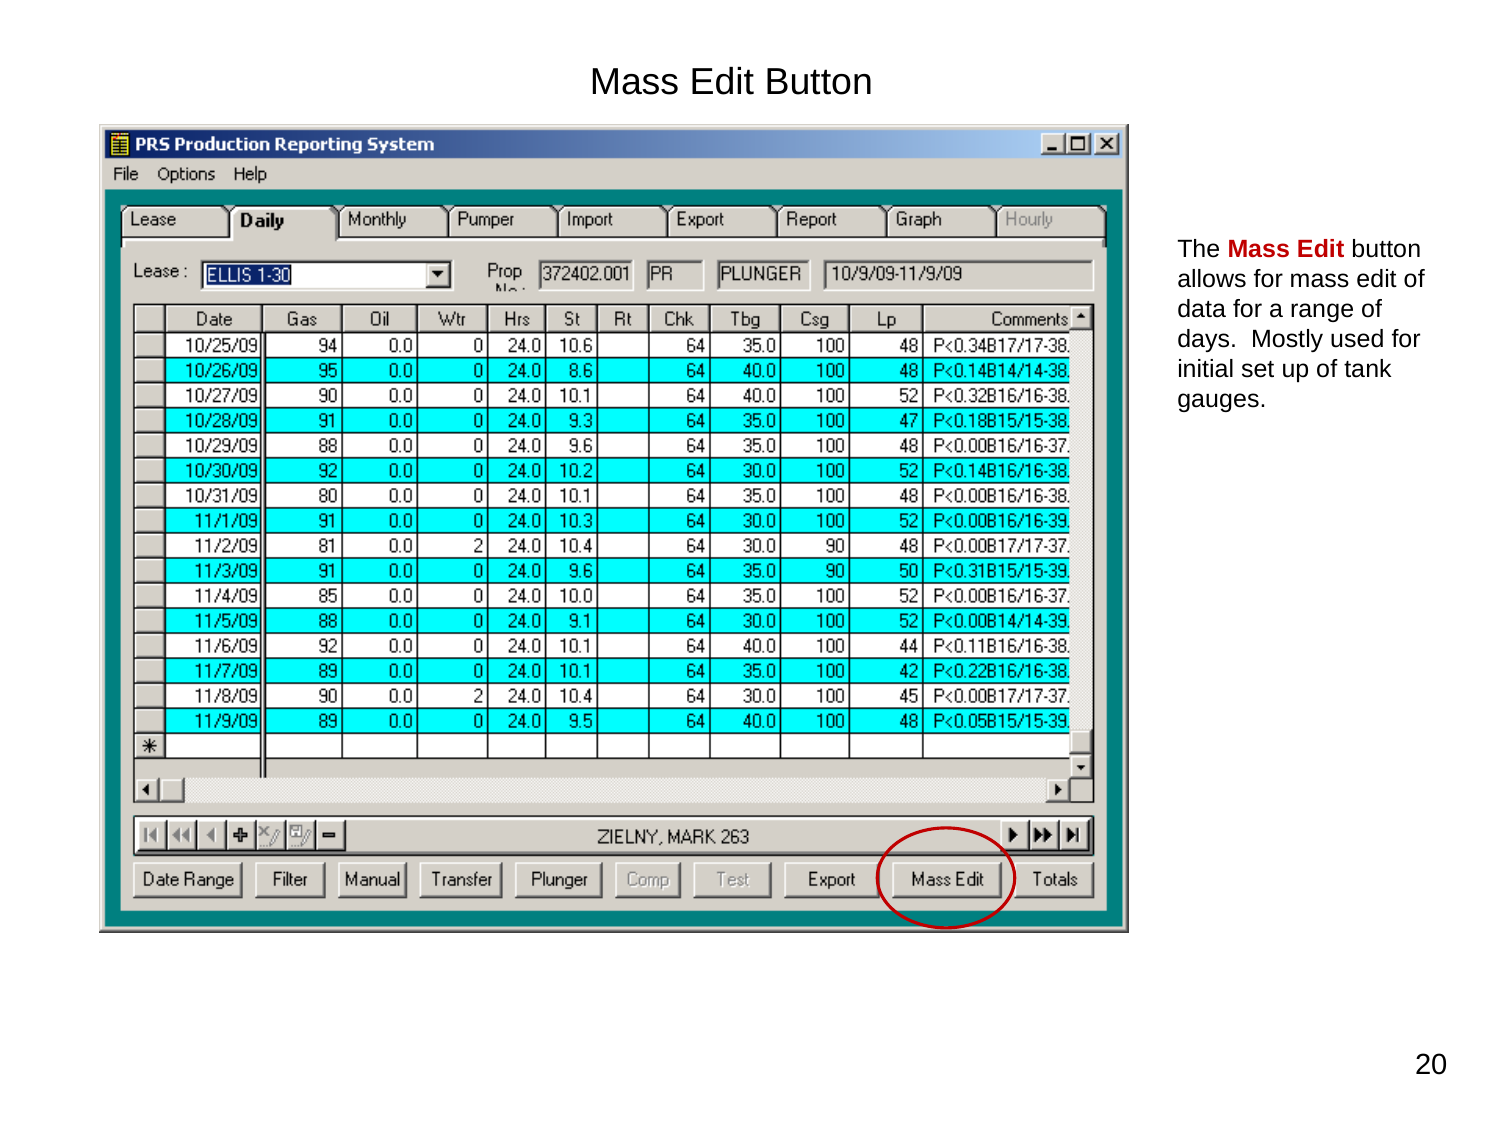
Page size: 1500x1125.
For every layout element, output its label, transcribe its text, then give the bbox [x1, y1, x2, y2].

text_box Mass Edit Button [575, 49, 913, 110]
slide_number 20 [1374, 1037, 1463, 1089]
text_box The Mass Edit button allows for mass edit of data for a range of days. Mostly used for initial set up of tank gauges. [1162, 224, 1450, 420]
picture [99, 124, 1129, 934]
